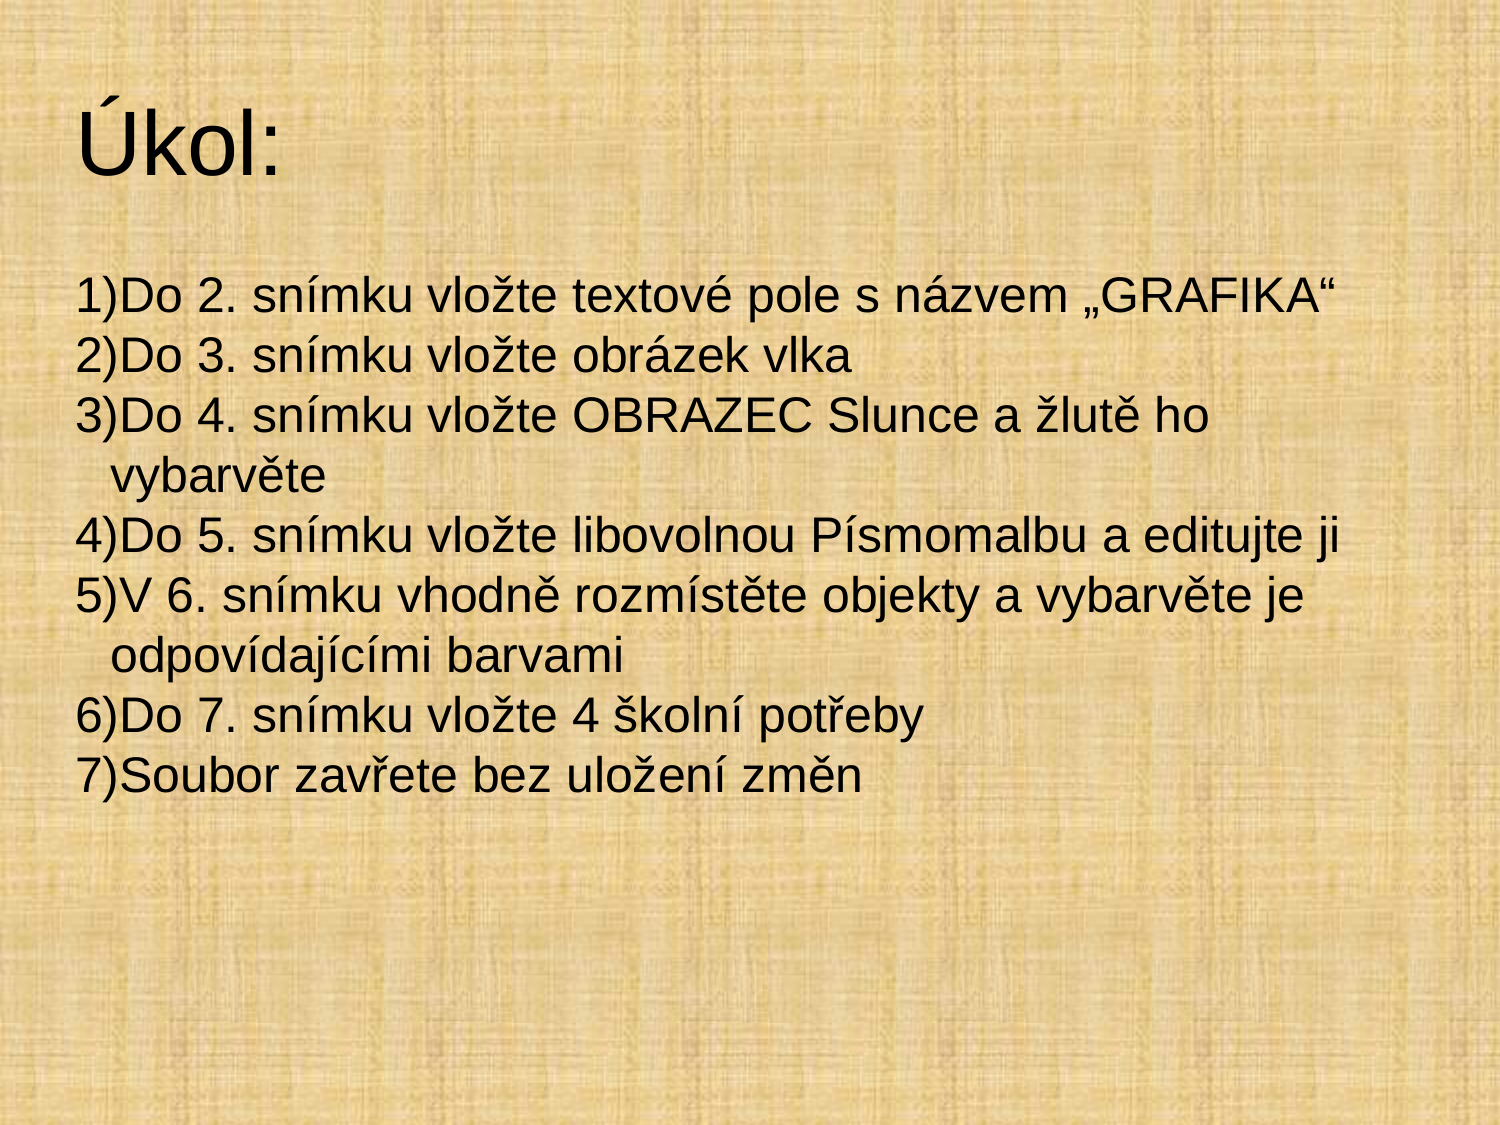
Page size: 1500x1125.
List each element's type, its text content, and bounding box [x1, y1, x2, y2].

text_box Úkol: [75, 45, 1425, 233]
picture [0, 0, 1500, 1125]
text_box Do 2. snímku vložte textové pole s názvem „GRAFIKA“ Do 3. snímku vložte obrázek vlka Do 4. snímku vložte OBRAZEC Slunce a žlutě ho vybarvěte Do 5. snímku vložte libovolnou Písmomalbu a editujte ji V 6. snímku vhodně rozmístěte objekty a vybarvěte je odpovídajícími barvami Do 7. snímku vložte 4 školní potřeby Soubor zavřete bez uložení změn [75, 262, 1425, 1005]
